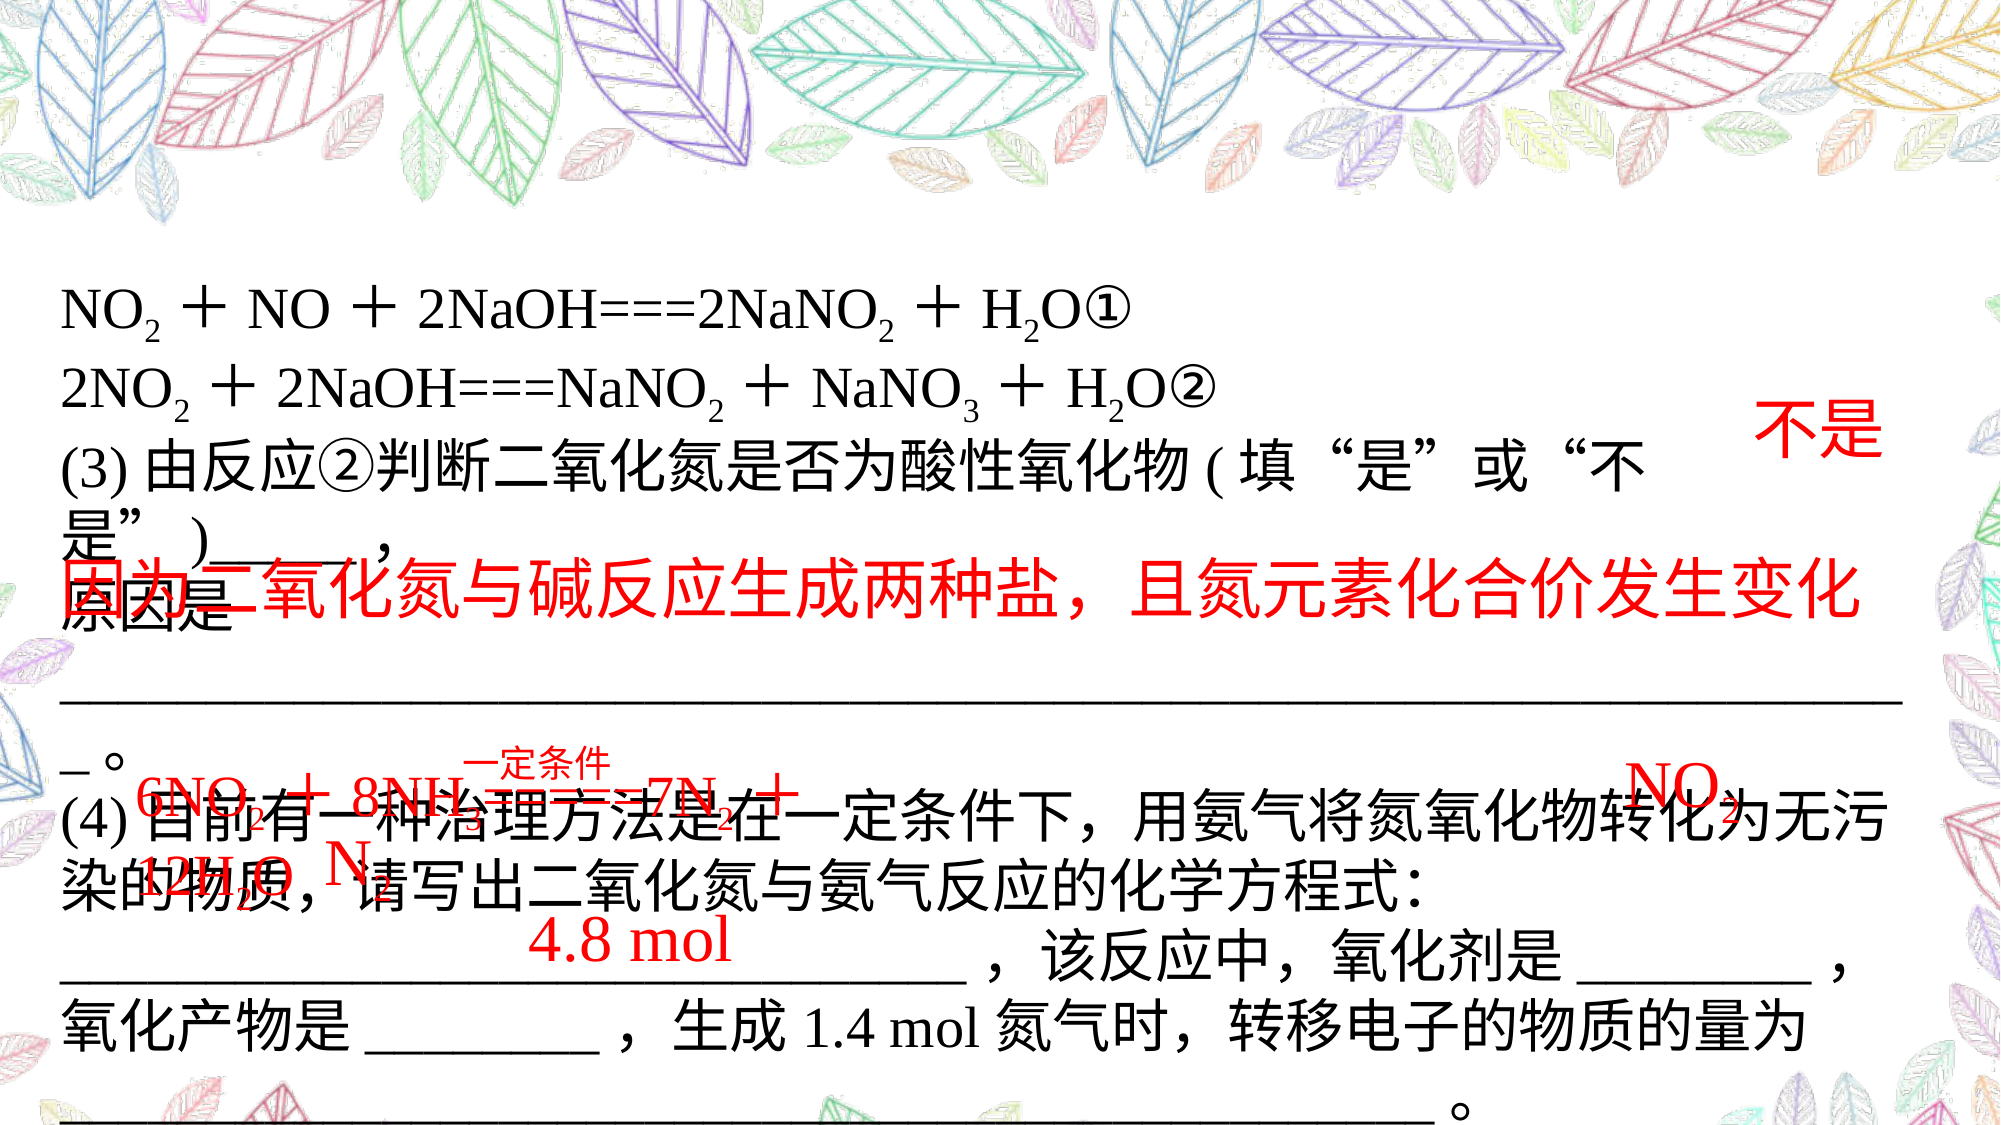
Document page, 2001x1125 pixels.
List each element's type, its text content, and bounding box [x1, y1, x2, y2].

text_box 4.8 mol [480, 887, 1314, 982]
text_box NO2＋NO＋2NaOH===2NaNO2＋H2O① 2NO2＋2NaOH===NaNO2＋NaNO3＋H2O② (3)由反应②判断二氧化氮是否为酸性氧化物(填“是”或“不是”)_____， 原因是________________________________________________________________。 (4)目前有一种治理方法是在一定条件下，用氨气将氮氧化物转化为无污染的物质，请写出二氧化氮与氨气反应的化学方程式：_______________________________，该反应中，氧化剂是________，氧化产物是________，生成1.4 mol氮气时，转移电子的物质的量为_______________________________________________。 [45, 192, 1947, 1125]
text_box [120, 733, 954, 907]
text_box 因为二氧化氮与碱反应生成两种盐，且氮元素化合价发生变化 [45, 538, 1901, 634]
text_box NO2 [1592, 733, 1756, 839]
text_box 不是 [1737, 379, 1917, 475]
text_box N2 [276, 907, 475, 917]
picture [0, 0, 2001, 1125]
